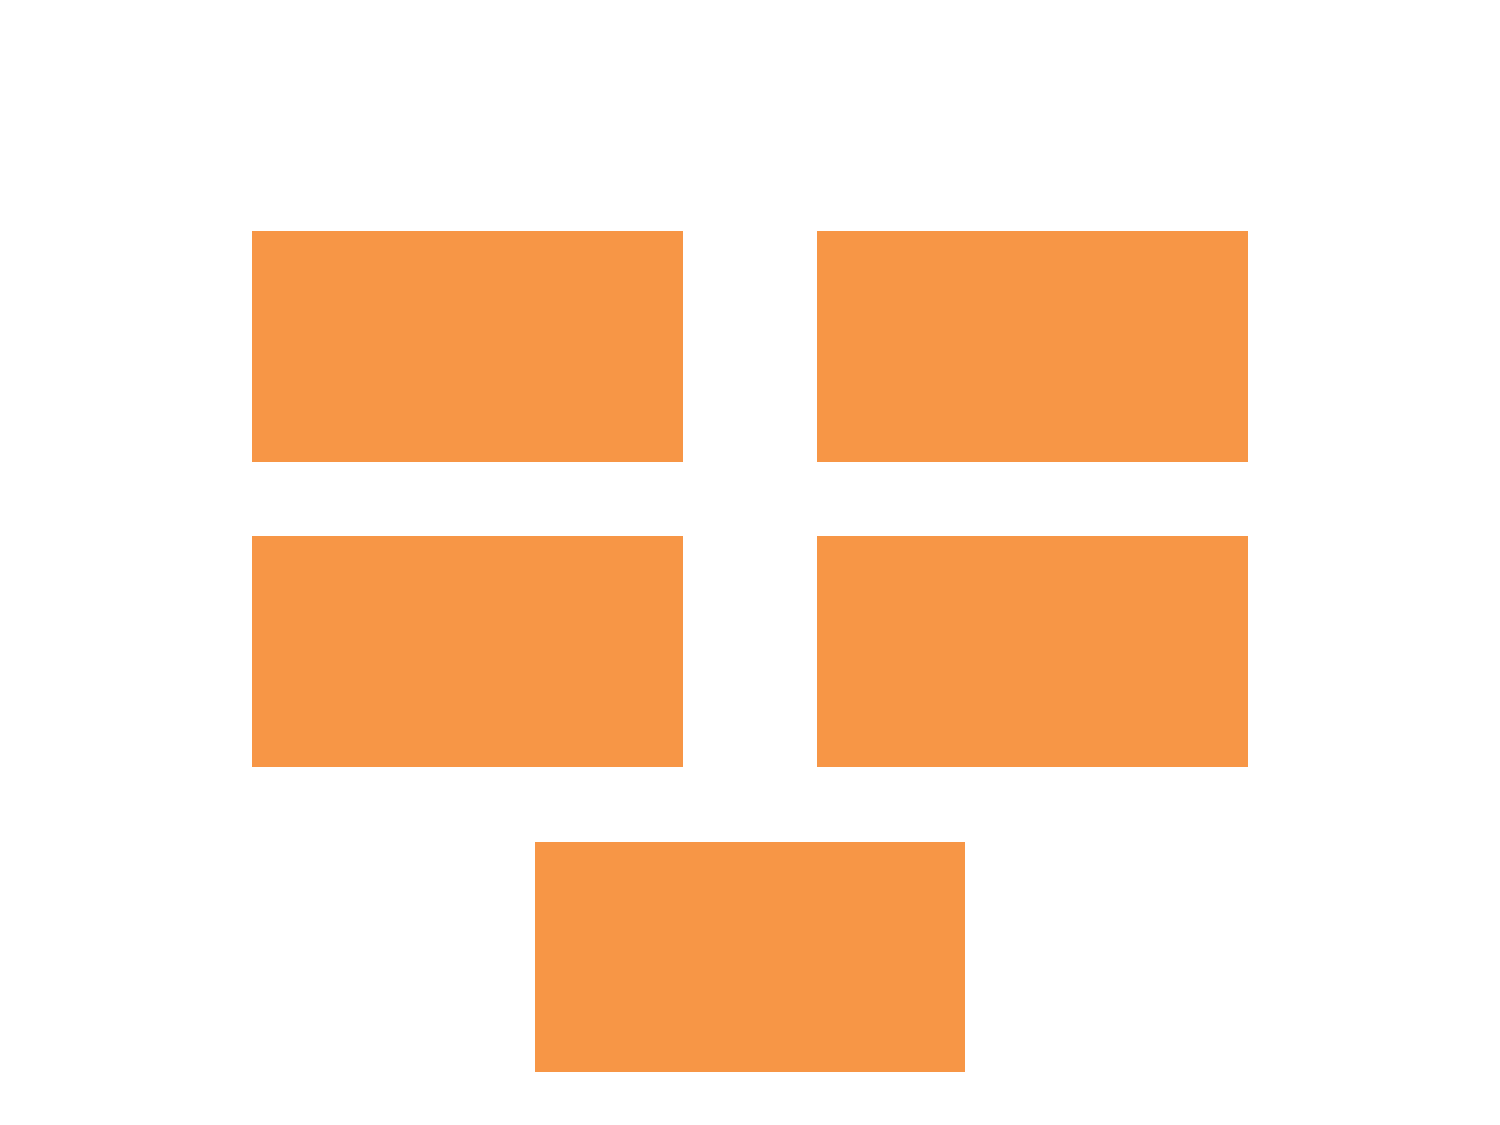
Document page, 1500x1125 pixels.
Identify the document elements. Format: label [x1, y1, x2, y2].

text_box [249, 228, 1251, 897]
